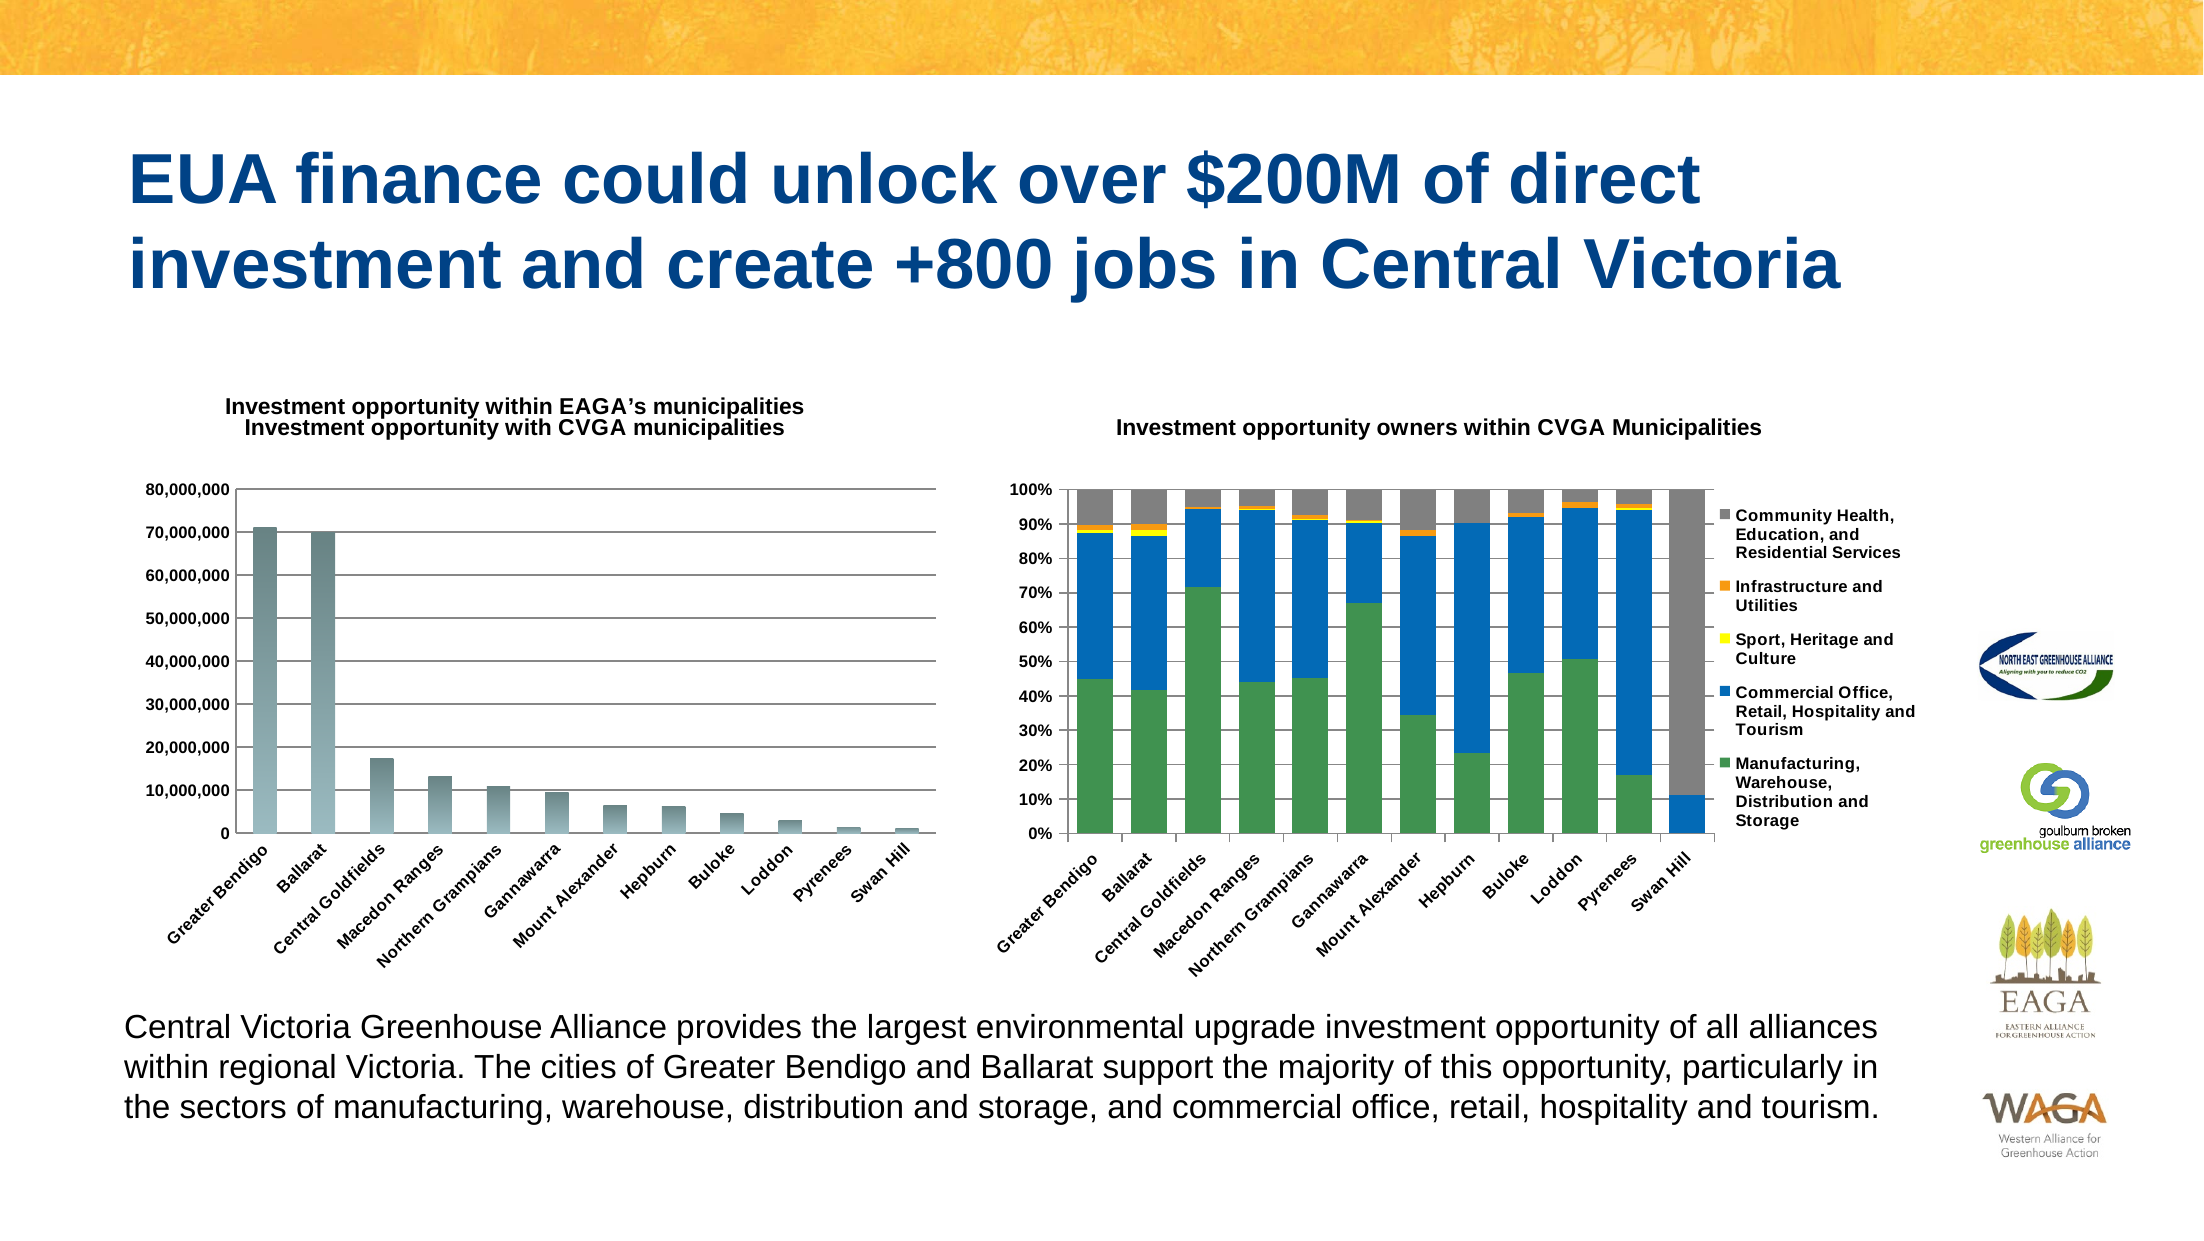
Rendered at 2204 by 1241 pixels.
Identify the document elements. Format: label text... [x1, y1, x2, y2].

text_box Central Victoria Greenhouse Alliance provides the largest environmental upgrade investment opportunity of all alliances within regional Victoria. The cities of Greater Bendigo and Ballarat support the majority of this opportunity, particularly in the sectors of manufacturing, warehouse, distribution and storage, and commercial office, retail, hospitality and tourism. [109, 998, 1929, 1133]
chart [983, 360, 1929, 1011]
picture [1977, 628, 2115, 703]
picture [0, 0, 2204, 75]
title EUA finance could unlock over $200M of direct investment and create +800 jobs in Central Victoria [109, 100, 2000, 336]
picture [1968, 1076, 2129, 1172]
picture [1986, 906, 2104, 1041]
picture [1975, 760, 2137, 855]
chart [108, 383, 960, 999]
